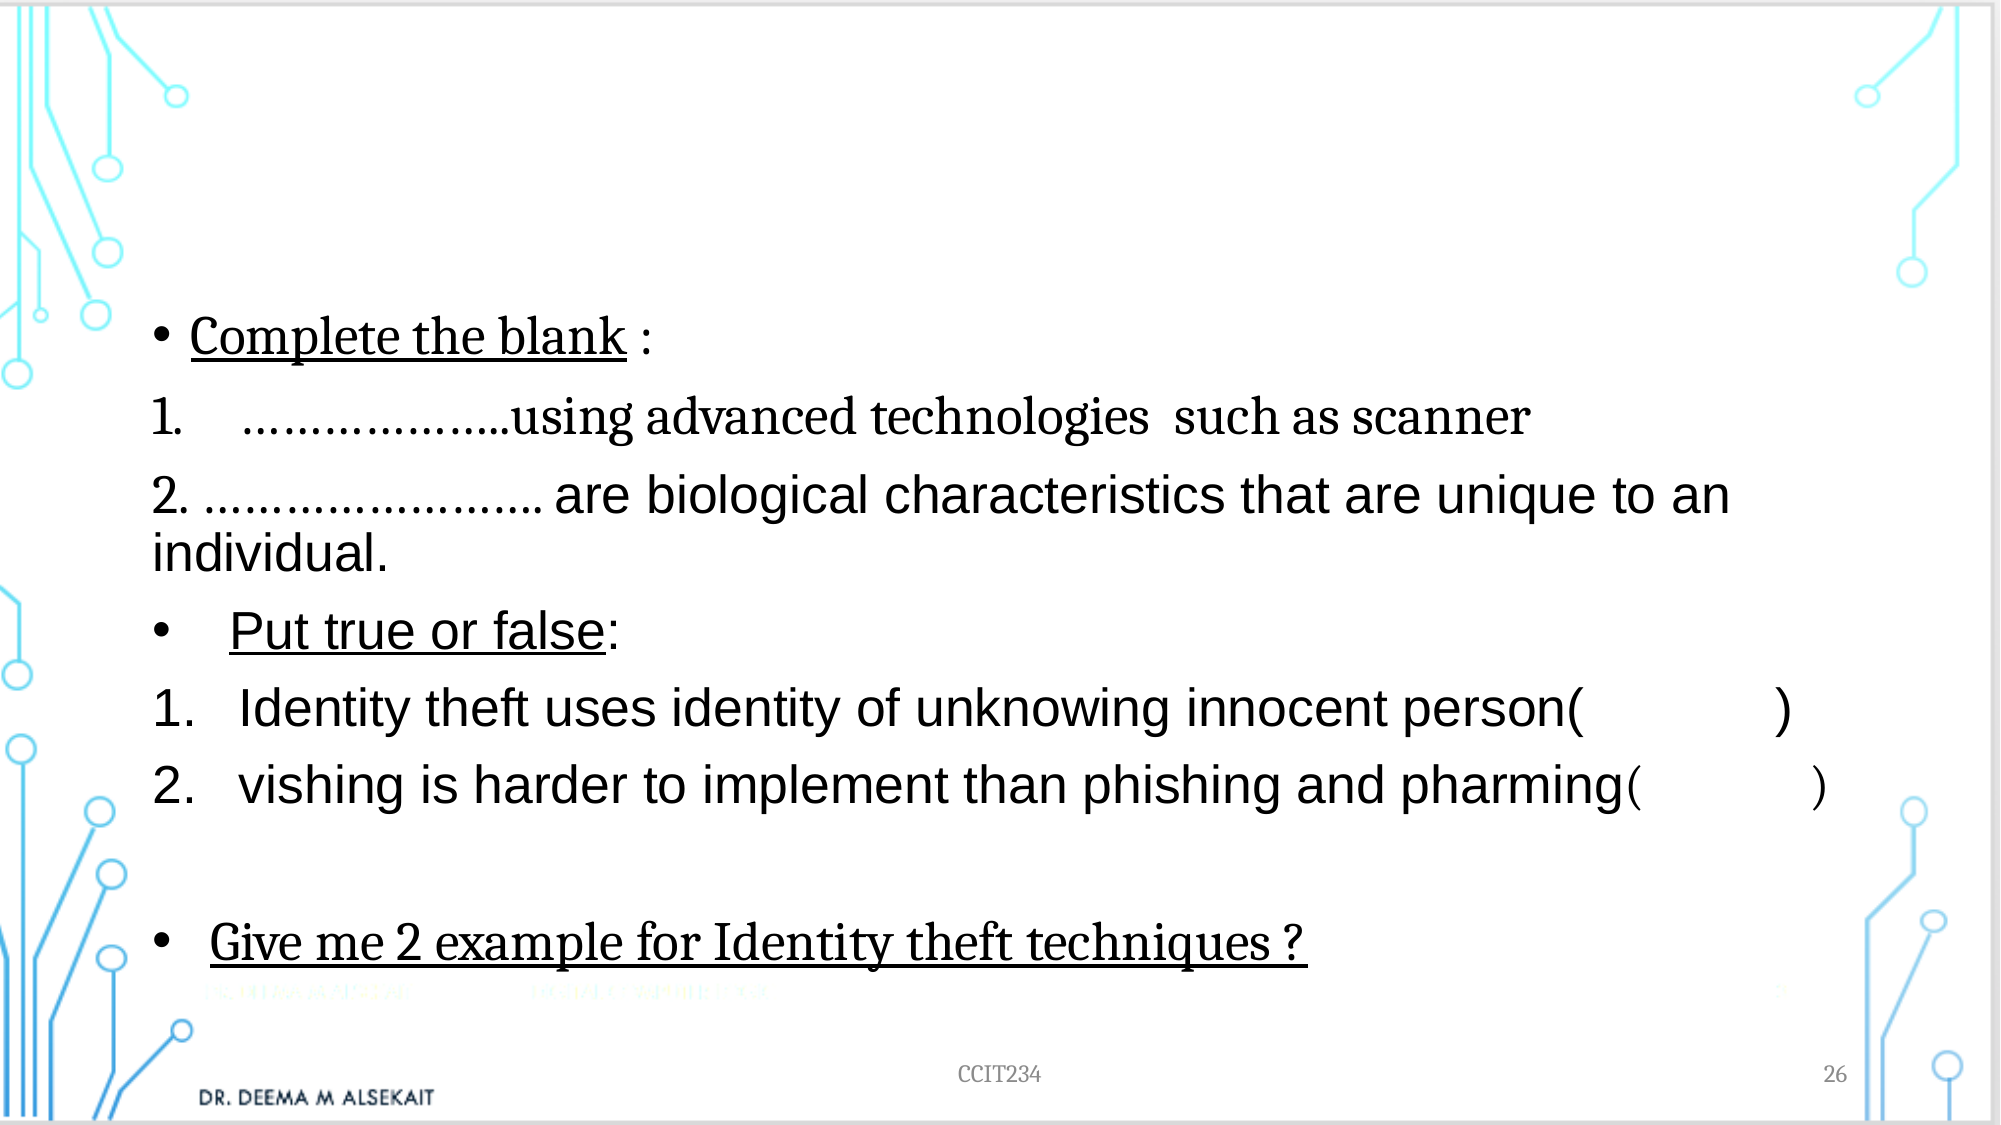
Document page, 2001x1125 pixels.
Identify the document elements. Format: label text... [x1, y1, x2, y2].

picture [0, 0, 2001, 1125]
list Complete the blank : ………………..using advanced technologies such as scanner 2. ……………………. are biological characteristics that are unique to an individual. Put true or false: Identity theft uses identity of unknowing innocent person( ) vishing is harder to implement than phishing and pharming( ) Give me 2 example for Identity theft techniques ? [137, 299, 1863, 1014]
slide_number 26 [1412, 1042, 1863, 1103]
footer CCIT234 [662, 1042, 1338, 1103]
